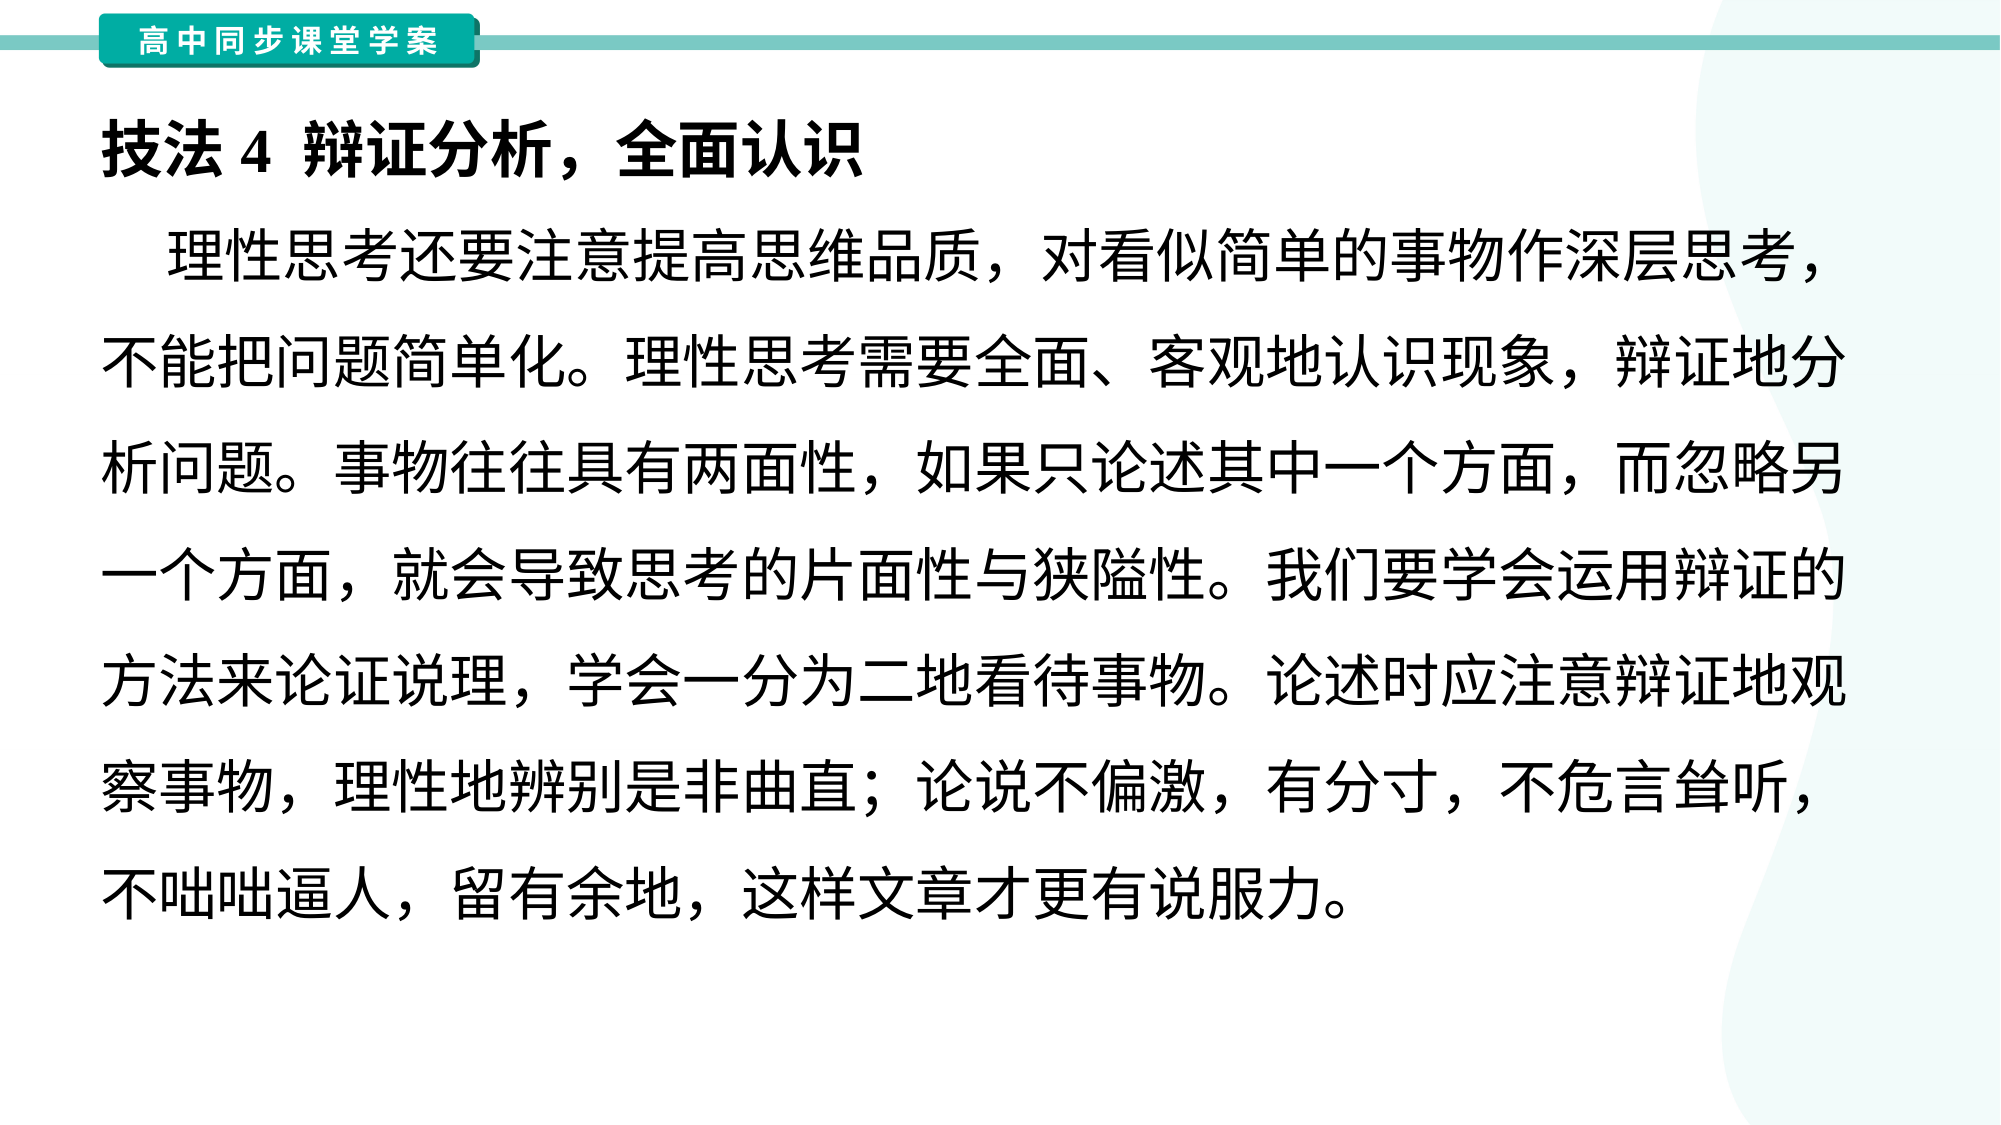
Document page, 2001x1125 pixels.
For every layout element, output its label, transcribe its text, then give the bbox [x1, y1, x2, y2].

picture [0, 0, 2000, 1125]
text_box 技法4 辩证分析，全面认识 [100, 76, 1899, 182]
text_box 理性思考还要注意提高思维品质，对看似简单的事物作深层思考， 不能把问题简单化。理性思考需要全面、客观地认识现象，辩证地分 析问题。事物往往具有两面性，如果只论述其中一个方面，而忽略另 一个方面，就会导致思考的片面性与狭隘性。我们要学会运用辩证的 方法来论证说理，学会一分为二地看待事物。论述时应注意辩证地观 察事物，理性地辨别是非曲直；论说不偏激，有分寸，不危言耸听， 不咄咄逼人，留有余地，这样文章才更有说服力。 [100, 182, 1899, 927]
